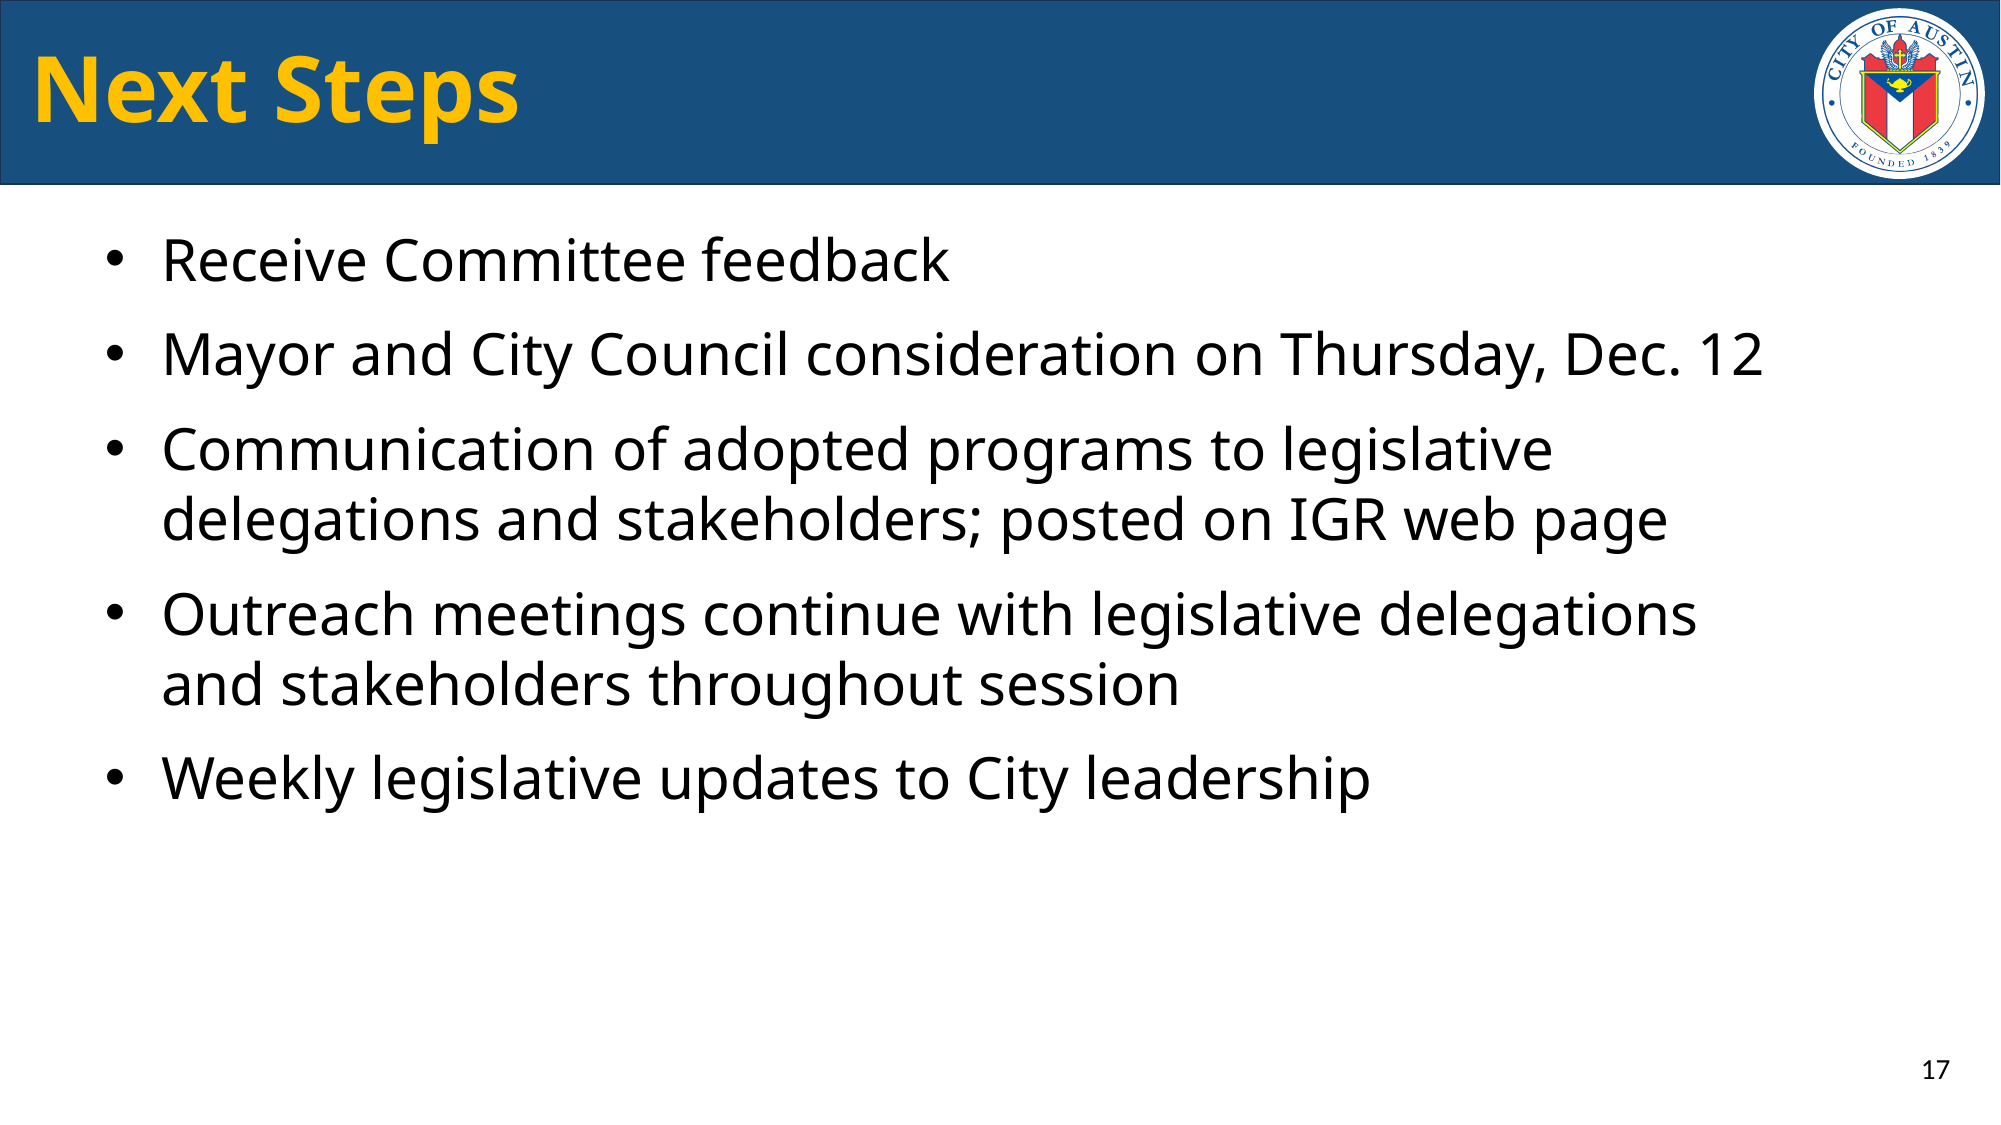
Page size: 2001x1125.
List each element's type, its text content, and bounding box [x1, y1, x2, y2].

slide_number 16 [1515, 1042, 1966, 1103]
picture [1822, 16, 1978, 172]
title Next Steps [15, 8, 1741, 178]
text_box Receive Committee feedback Mayor and City Council consideration on Thursday, Dec. 12 Communication of adopted programs to legislative delegations and stakeholders; posted on IGR web page Outreach meetings continue with legislative delegations and stakeholders throughout session Weekly legislative updates to City leadership [15, 215, 1798, 1070]
